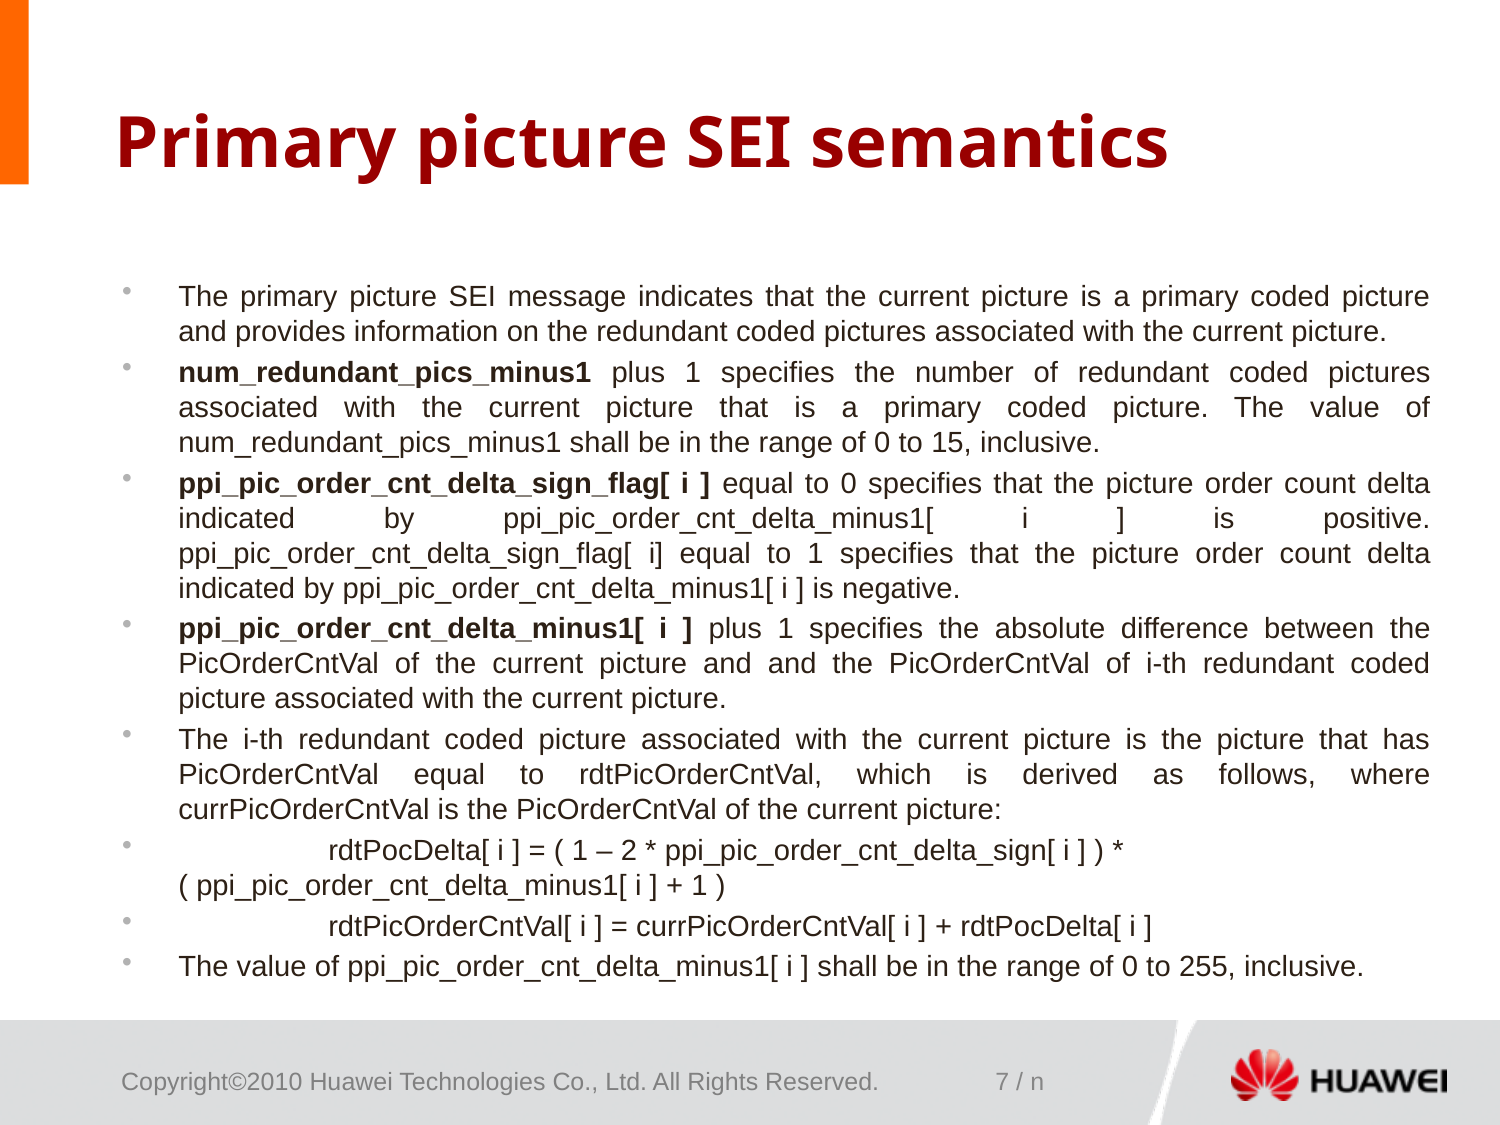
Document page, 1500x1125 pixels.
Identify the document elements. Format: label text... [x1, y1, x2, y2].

title Primary picture SEI semantics [99, 45, 1447, 233]
list The primary picture SEI message indicates that the current picture is a primary coded picture and provides information on the redundant coded pictures associated with the current picture. num_redundant_pics_minus1 plus 1 specifies the number of redundant coded pictures associated with the current picture that is a primary coded picture. The value of num_redundant_pics_minus1 shall be in the range of 0 to 15, inclusive. ppi_pic_order_cnt_delta_sign_flag[ i ] equal to 0 specifies that the picture order count delta indicated by ppi_pic_order_cnt_delta_minus1[ i ] is positive. ppi_pic_order_cnt_delta_sign_flag[ i] equal to 1 specifies that the picture order count delta indicated by ppi_pic_order_cnt_delta_minus1[ i ] is negative. ppi_pic_order_cnt_delta_minus1[ i ] plus 1 specifies the absolute difference between the PicOrderCntVal of the current picture and and the PicOrderCntVal of i-th redundant coded picture associated with the current picture. The i-th redundant coded picture associated with the current picture is the picture that has PicOrderCntVal equal to rdtPicOrderCntVal, which is derived as follows, where currPicOrderCntVal is the PicOrderCntVal of the current picture: rdtPocDelta[ i ] = ( 1 – 2 * ppi_pic_order_cnt_delta_sign[ i ] ) * ( ppi_pic_order_cnt_delta_minus1[ i ] + 1 ) rdtPicOrderCntVal[ i ] = currPicOrderCntVal[ i ] + rdtPocDelta[ i ] The value of ppi_pic_order_cnt_delta_minus1[ i ] shall be in the range of 0 to 255, inclusive. [107, 270, 1447, 1013]
picture [0, 1020, 1500, 1125]
